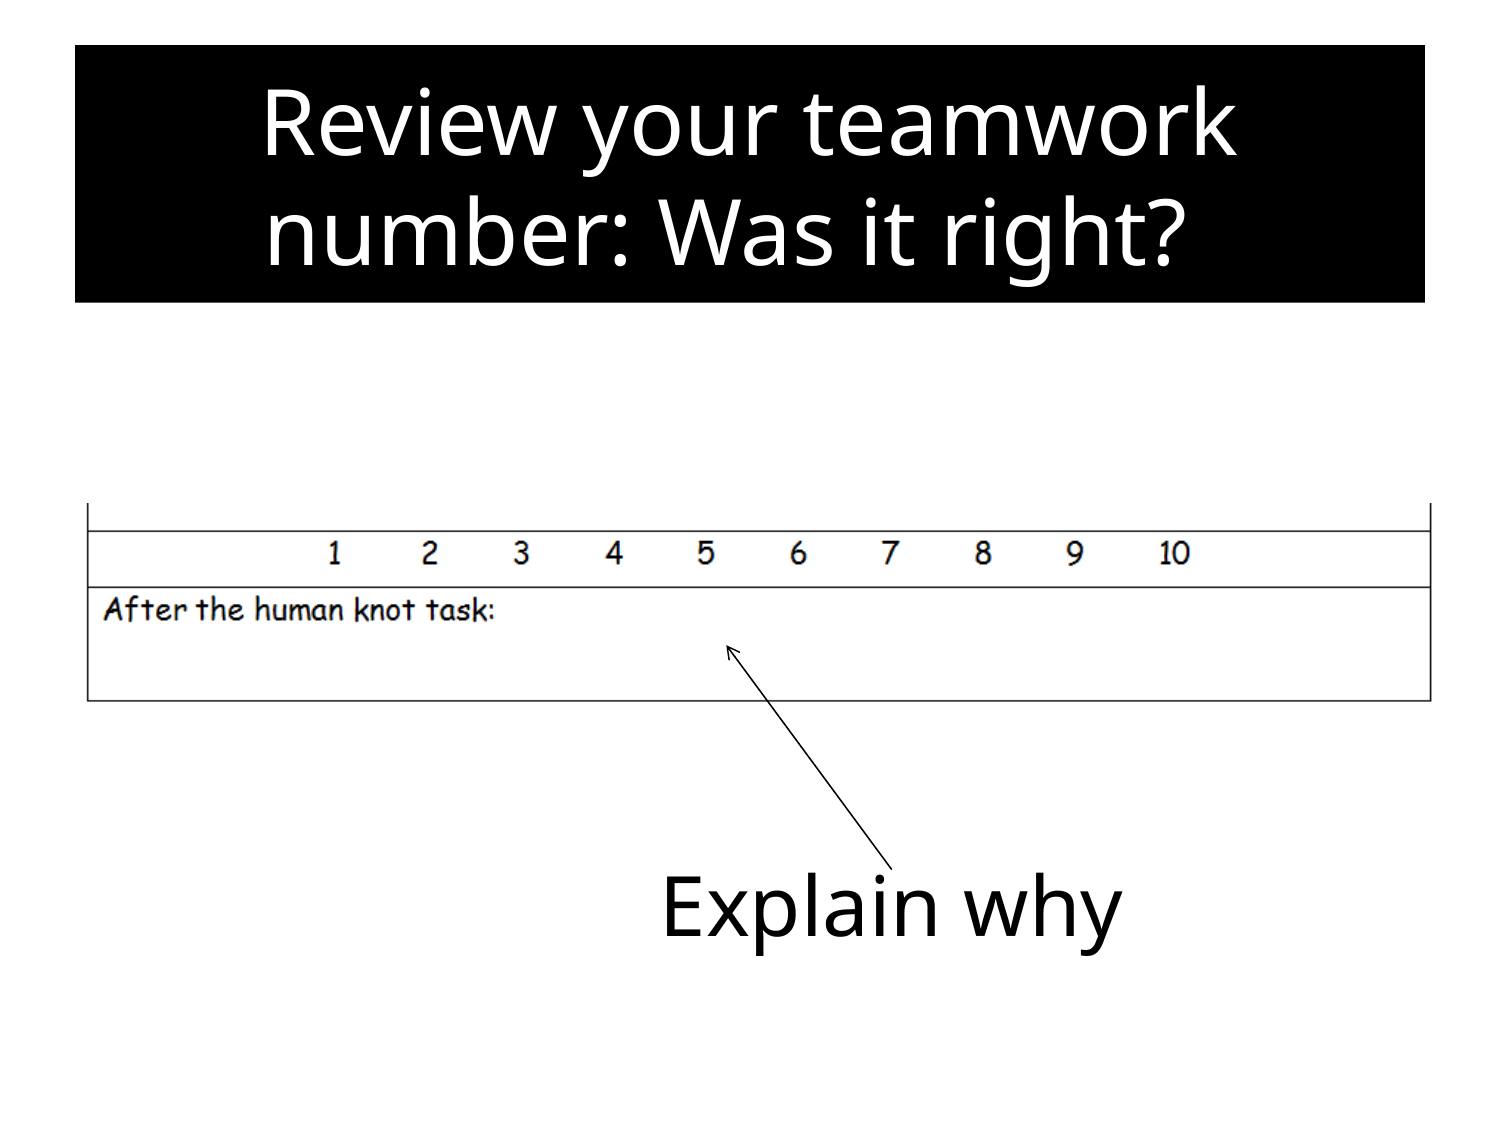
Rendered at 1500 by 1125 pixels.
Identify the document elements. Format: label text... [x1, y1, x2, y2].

text_box Explain why [608, 846, 1176, 961]
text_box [726, 644, 892, 870]
title Review your teamwork number: Was it right? [75, 45, 1425, 303]
picture [49, 503, 1462, 740]
